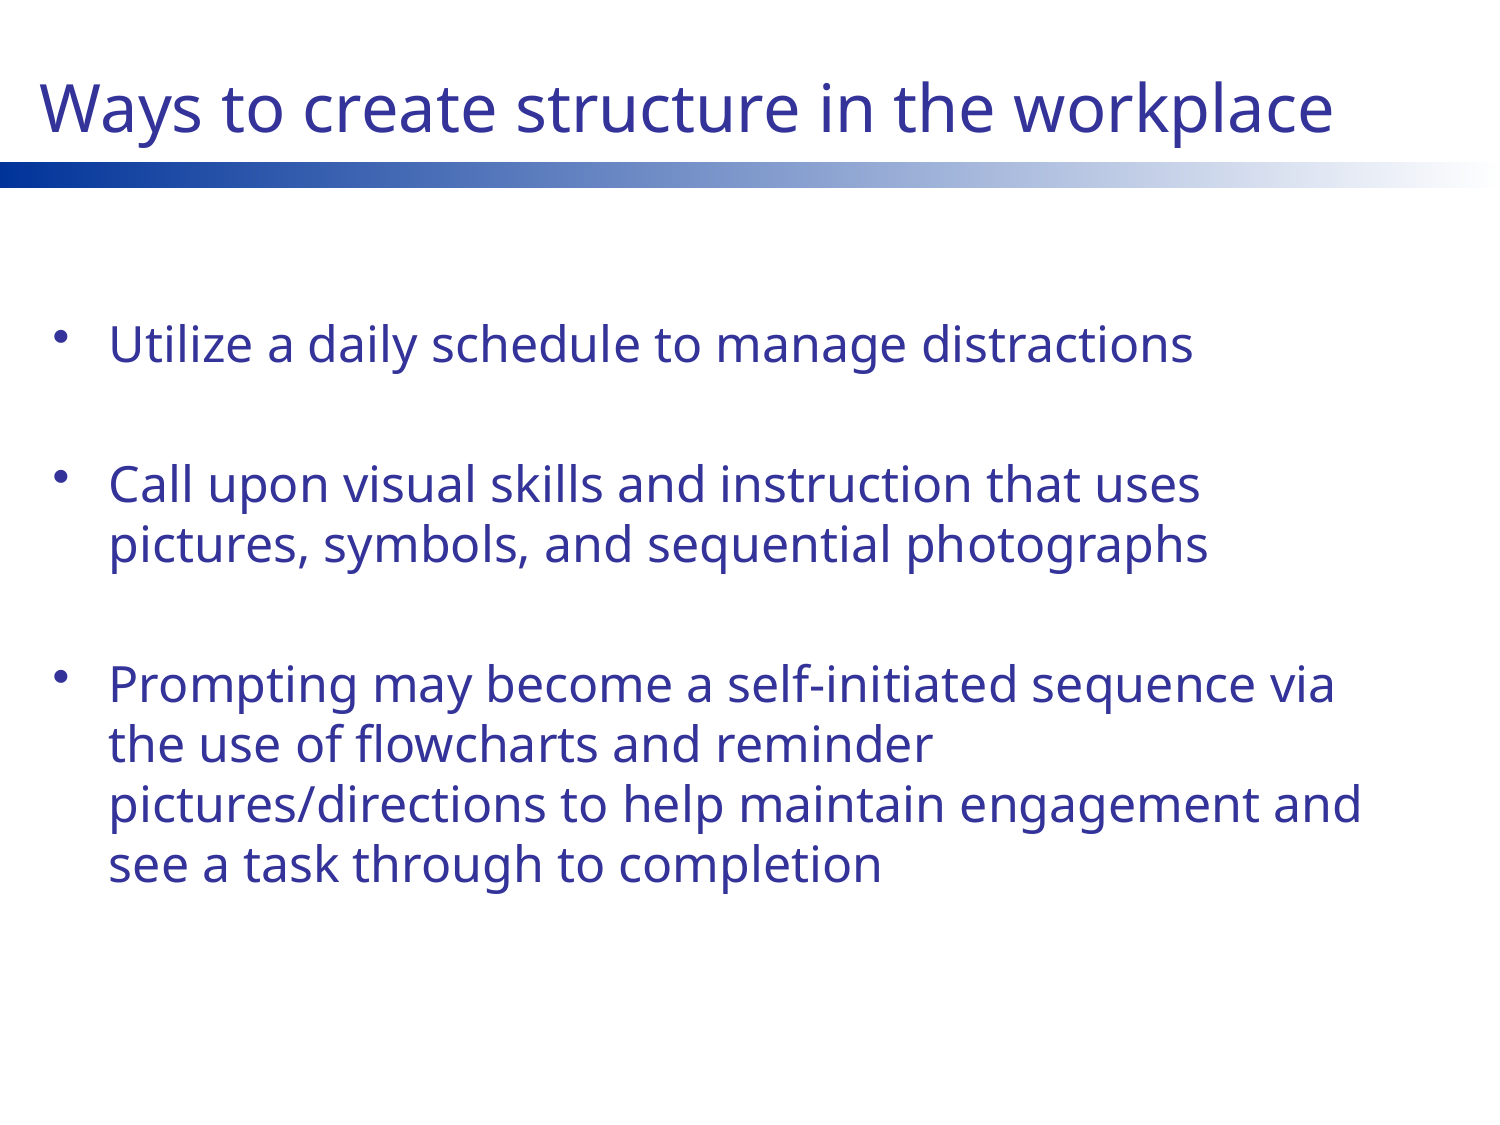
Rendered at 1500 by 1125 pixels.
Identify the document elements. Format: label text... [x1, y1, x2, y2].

list Utilize a daily schedule to manage distractions Call upon visual skills and instruction that uses pictures, symbols, and sequential photographs Prompting may become a self-initiated sequence via the use of flowcharts and reminder pictures/directions to help maintain engagement and see a task through to completion [37, 224, 1388, 1000]
title Ways to create structure in the workplace [24, 0, 1475, 213]
